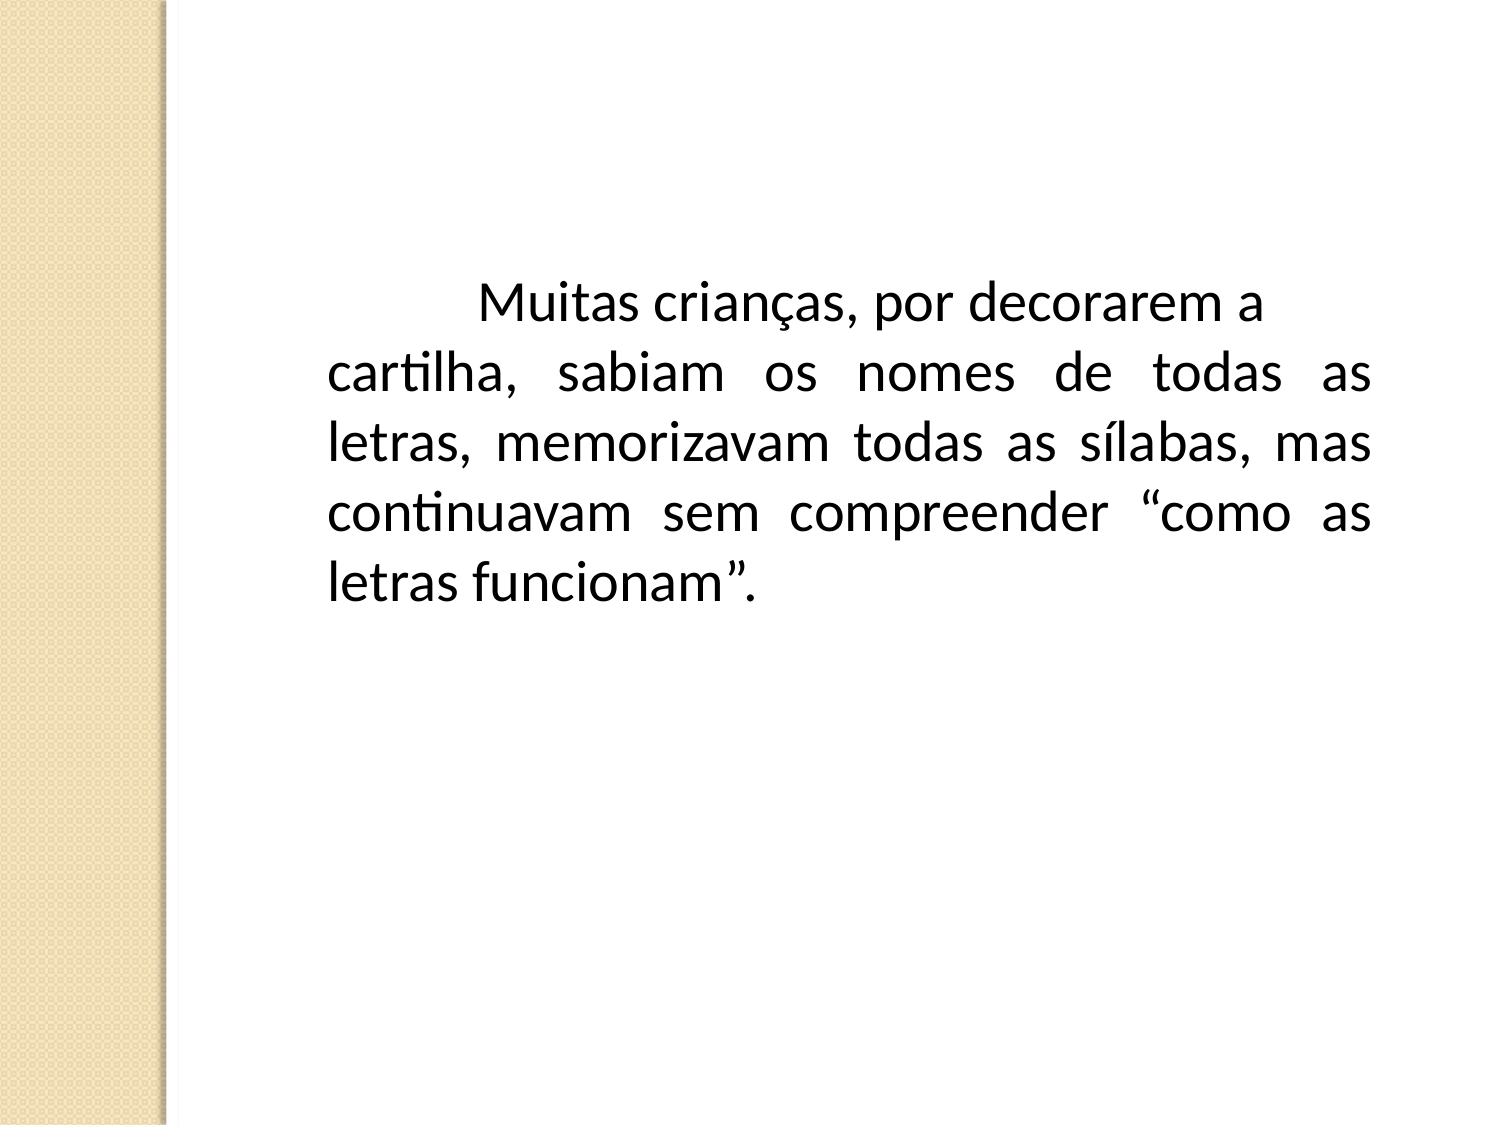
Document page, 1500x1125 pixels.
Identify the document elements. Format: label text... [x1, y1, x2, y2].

picture [0, 0, 166, 1125]
text_box Muitas crianças, por decorarem a cartilha, sabiam os nomes de todas as letras, memorizavam todas as sílabas, mas continuavam sem compreender “como as letras funcionam”. [312, 255, 1388, 620]
